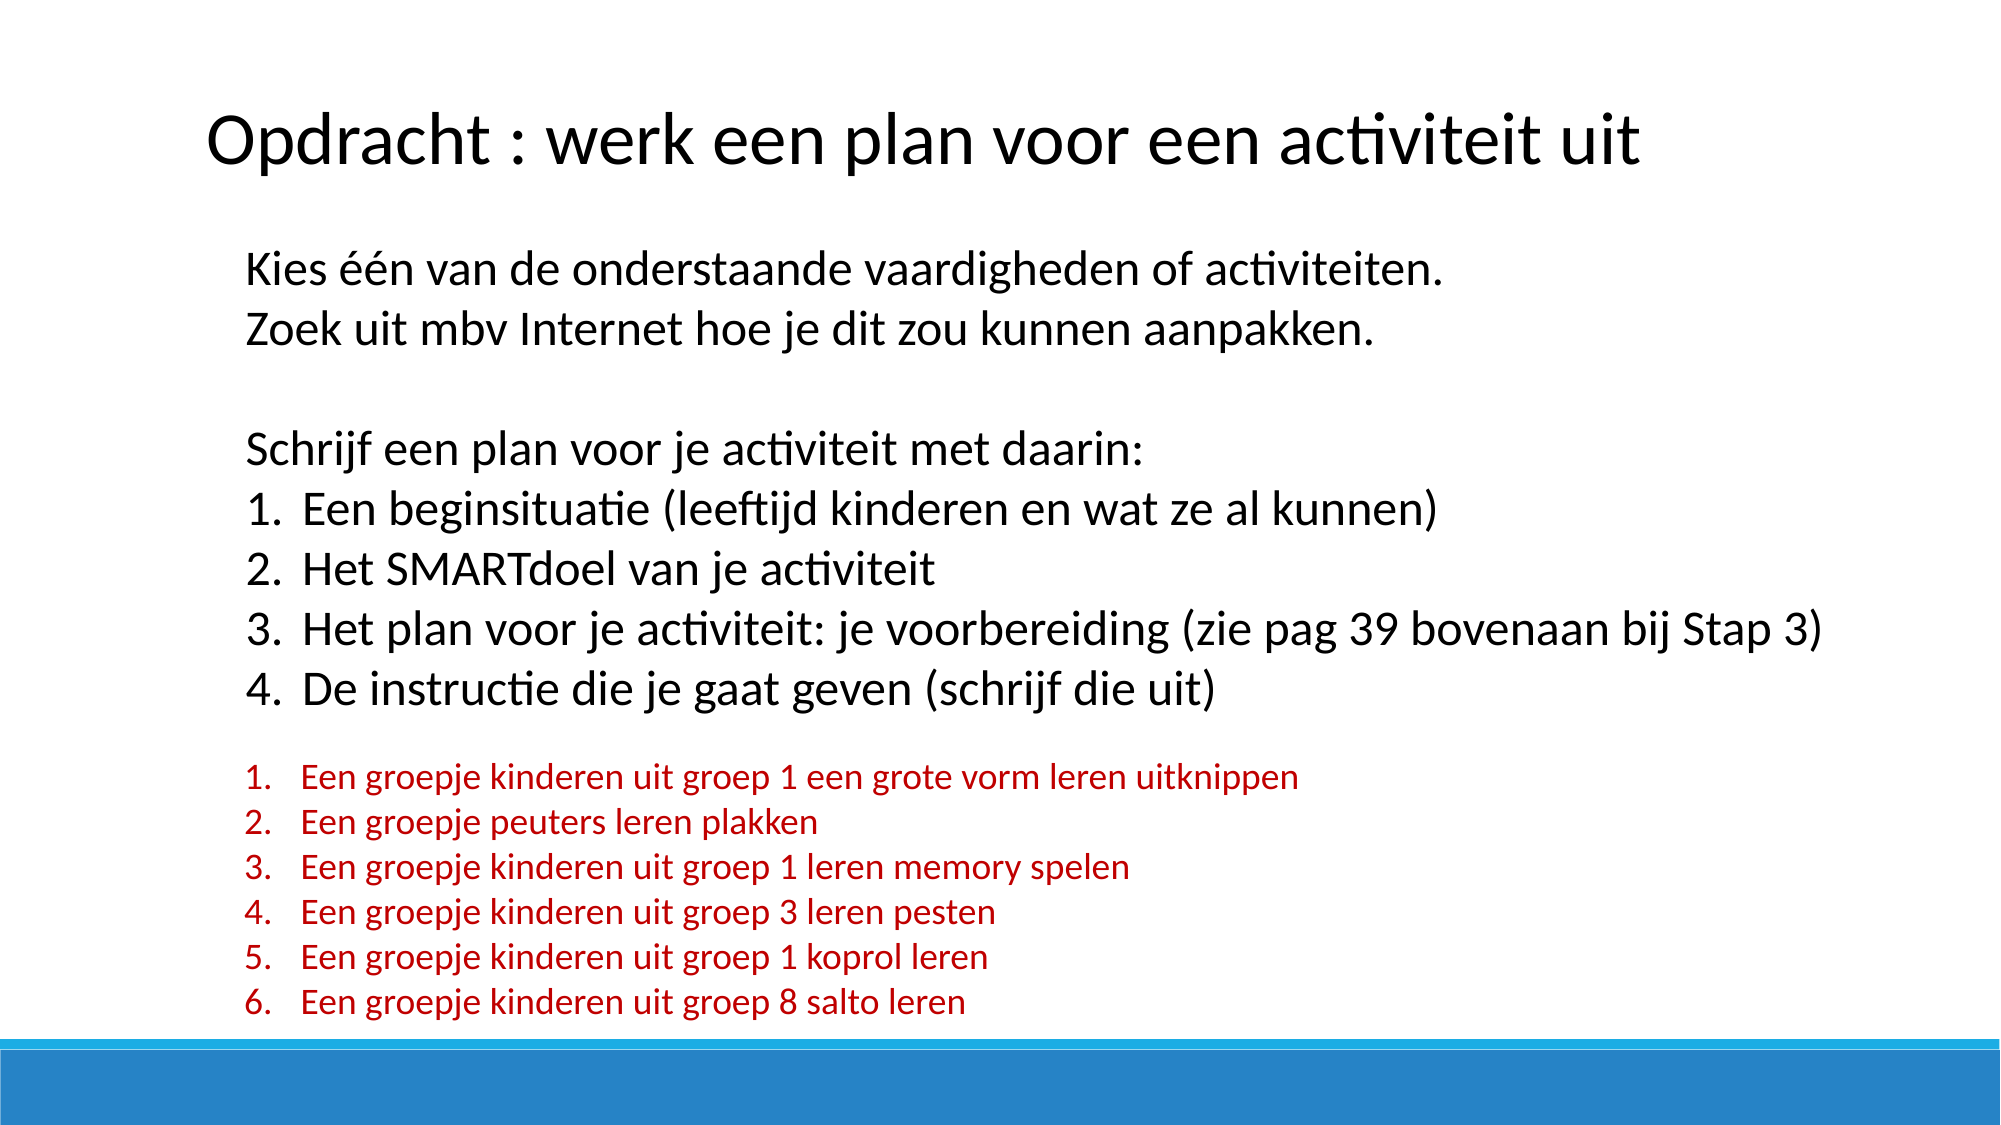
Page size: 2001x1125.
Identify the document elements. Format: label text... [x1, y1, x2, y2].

text_box Kies één van de onderstaande vaardigheden of activiteiten. Zoek uit mbv Internet hoe je dit zou kunnen aanpakken. Schrijf een plan voor je activiteit met daarin: Een beginsituatie (leeftijd kinderen en wat ze al kunnen) Het SMARTdoel van je activiteit Het plan voor je activiteit: je voorbereiding (zie pag 39 bovenaan bij Stap 3) De instructie die je gaat geven (schrijf die uit) [230, 228, 1840, 723]
text_box Opdracht : werk een plan voor een activiteit uit [191, 82, 1658, 187]
text_box Een groepje kinderen uit groep 1 een grote vorm leren uitknippen Een groepje peuters leren plakken Een groepje kinderen uit groep 1 leren memory spelen Een groepje kinderen uit groep 3 leren pesten Een groepje kinderen uit groep 1 koprol leren Een groepje kinderen uit groep 8 salto leren [229, 744, 1316, 1030]
